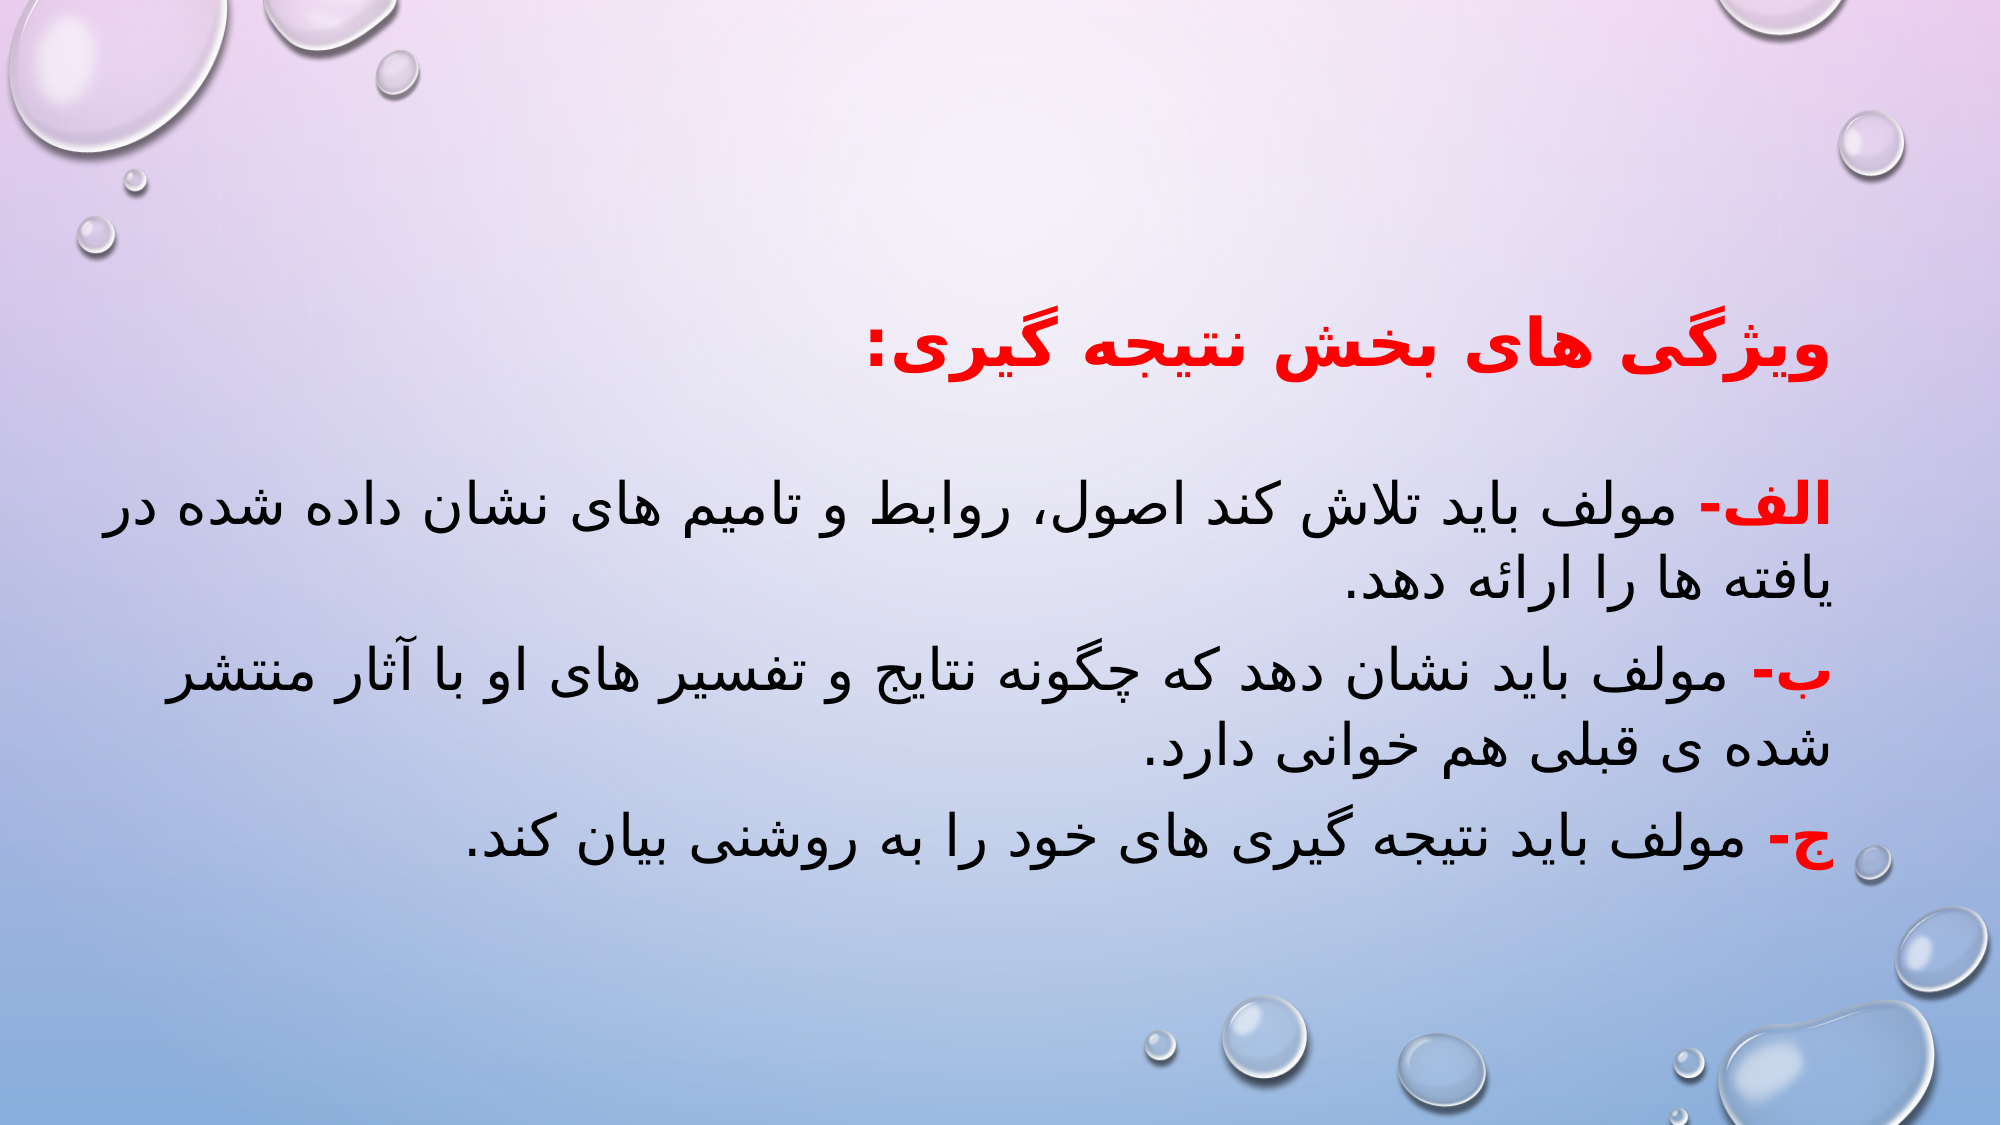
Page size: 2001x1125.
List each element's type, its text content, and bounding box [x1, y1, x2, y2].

picture [0, 0, 2000, 1125]
text_box ویژگی های بخش نتیجه گیری: الف- مولف باید تلاش کند اصول، روابط و تامیم های نشان داده شده در یافته ها را ارائه دهد. ب- مولف باید نشان دهد که چگونه نتایج و تفسیر های او با آثار منتشر شده ی قبلی هم خوانی دارد. ج- مولف باید نتیجه گیری های خود را به روشنی بیان کند. [42, 286, 1849, 876]
